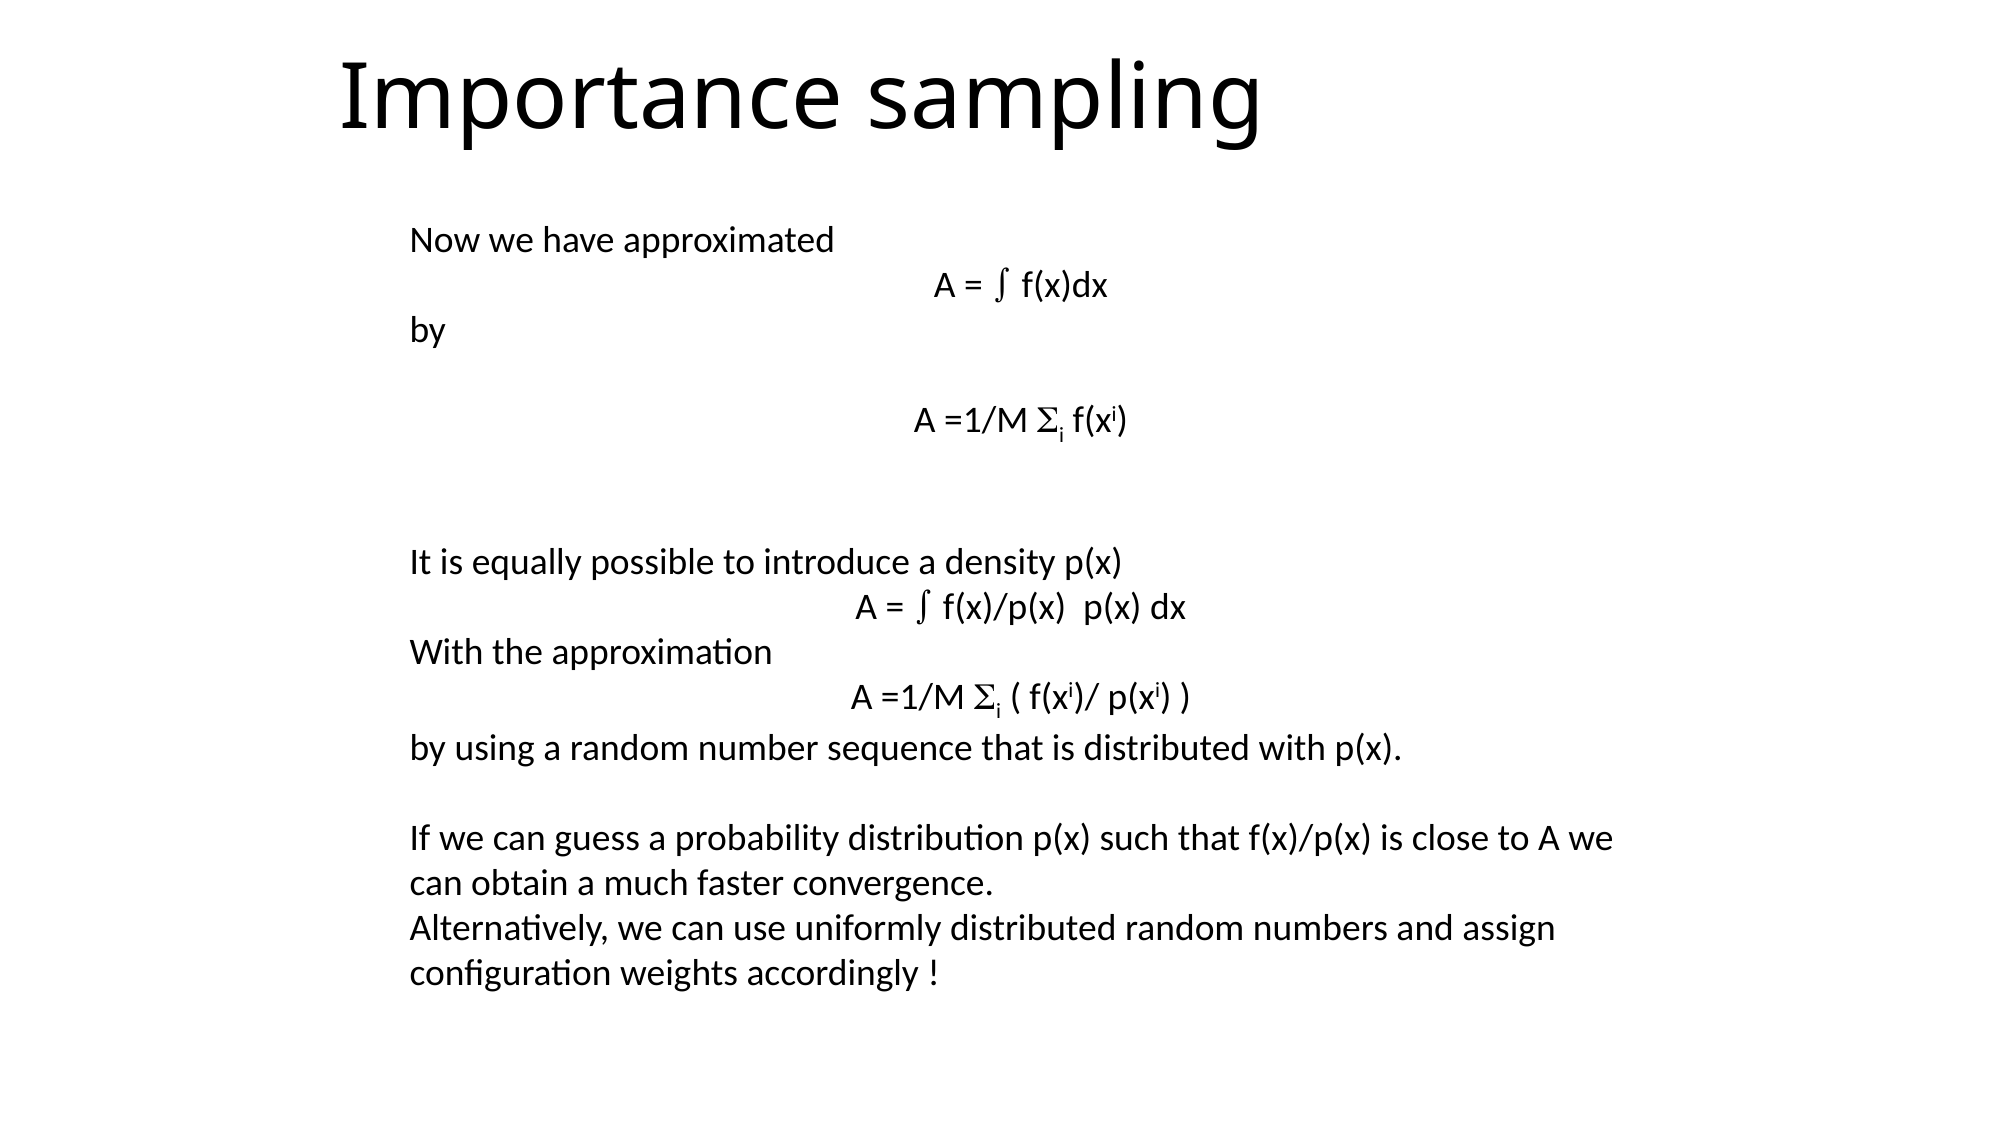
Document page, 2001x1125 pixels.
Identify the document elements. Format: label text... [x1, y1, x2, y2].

title Importance sampling [324, 25, 1449, 173]
text_box Now we have approximated A =  f(x)dx by A =1/M i f(xi) It is equally possible to introduce a density p(x) A =  f(x)/p(x) p(x) dx With the approximation A =1/M i ( f(xi)/ p(xi) ) by using a random number sequence that is distributed with p(x). If we can guess a probability distribution p(x) such that f(x)/p(x) is close to A we can obtain a much faster convergence. Alternatively, we can use uniformly distributed random numbers and assign configuration weights accordingly ! [394, 208, 1647, 1125]
